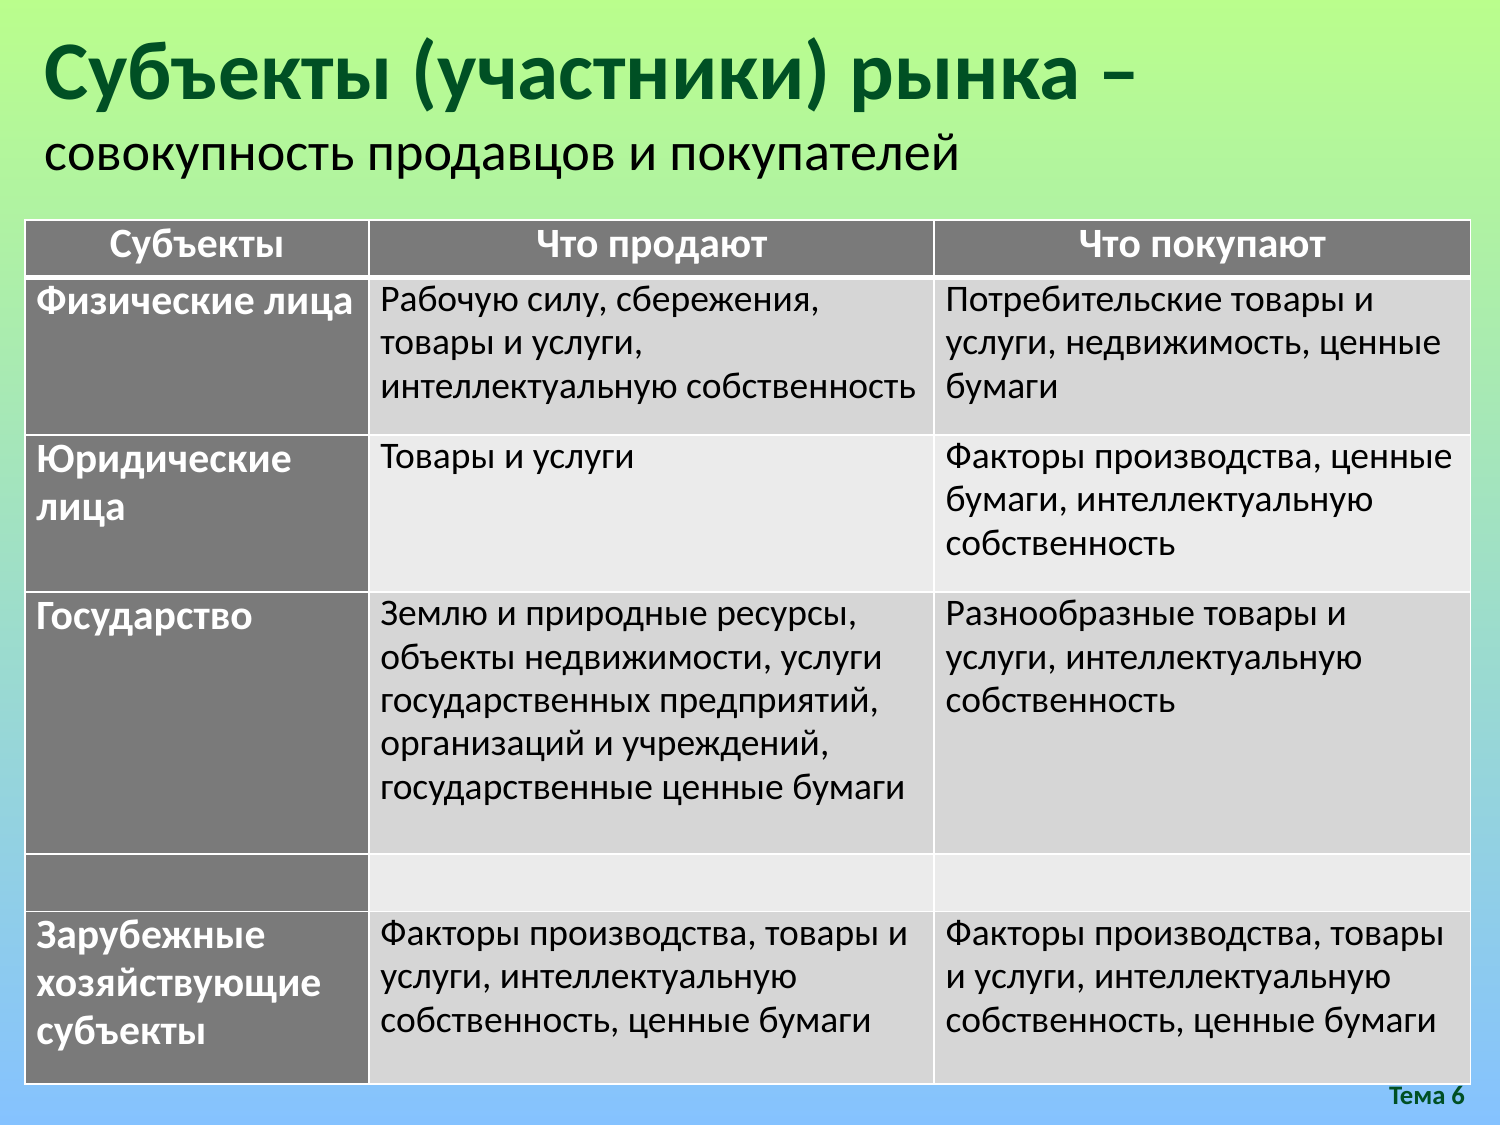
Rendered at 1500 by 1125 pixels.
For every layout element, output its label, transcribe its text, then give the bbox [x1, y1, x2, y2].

table_cell [370, 855, 933, 911]
table_cell Зарубежные хозяйствующие субъекты [26, 912, 368, 1083]
table_cell Юридические лица [26, 436, 368, 591]
table_cell Государство [26, 593, 368, 853]
text_box Тема 6 [1374, 1070, 1495, 1118]
table_cell Разнообразные товары и услуги, интеллектуальную собственность [935, 593, 1470, 853]
table_cell Физические лица [26, 280, 368, 434]
table_header Субъекты [26, 221, 368, 275]
table_cell [26, 855, 368, 911]
table_header Что продают [370, 221, 933, 275]
table_cell Потребительские товары и услуги, недвижимость, ценные бумаги [935, 280, 1470, 434]
text_box Субъекты (участники) рынка – совокупность продавцов и покупателей [29, 9, 1435, 189]
table_cell Товары и услуги [370, 436, 933, 591]
table_header Что покупают [935, 221, 1470, 275]
table_cell Факторы производства, ценные бумаги, интеллектуальную собственность [935, 436, 1470, 591]
table_cell Факторы производства, товары и услуги, интеллектуальную собственность, ценные бумаги [935, 912, 1470, 1083]
table_cell Факторы производства, товары и услуги, интеллектуальную собственность, ценные бумаги [370, 912, 933, 1083]
table_cell Рабочую силу, сбережения, товары и услуги, интеллектуальную собственность [370, 280, 933, 434]
table_cell [935, 855, 1470, 911]
table_cell Землю и природные ресурсы, объекты недвижимости, услуги государственных предприятий, организаций и учреждений, государственные ценные бумаги [370, 593, 933, 853]
